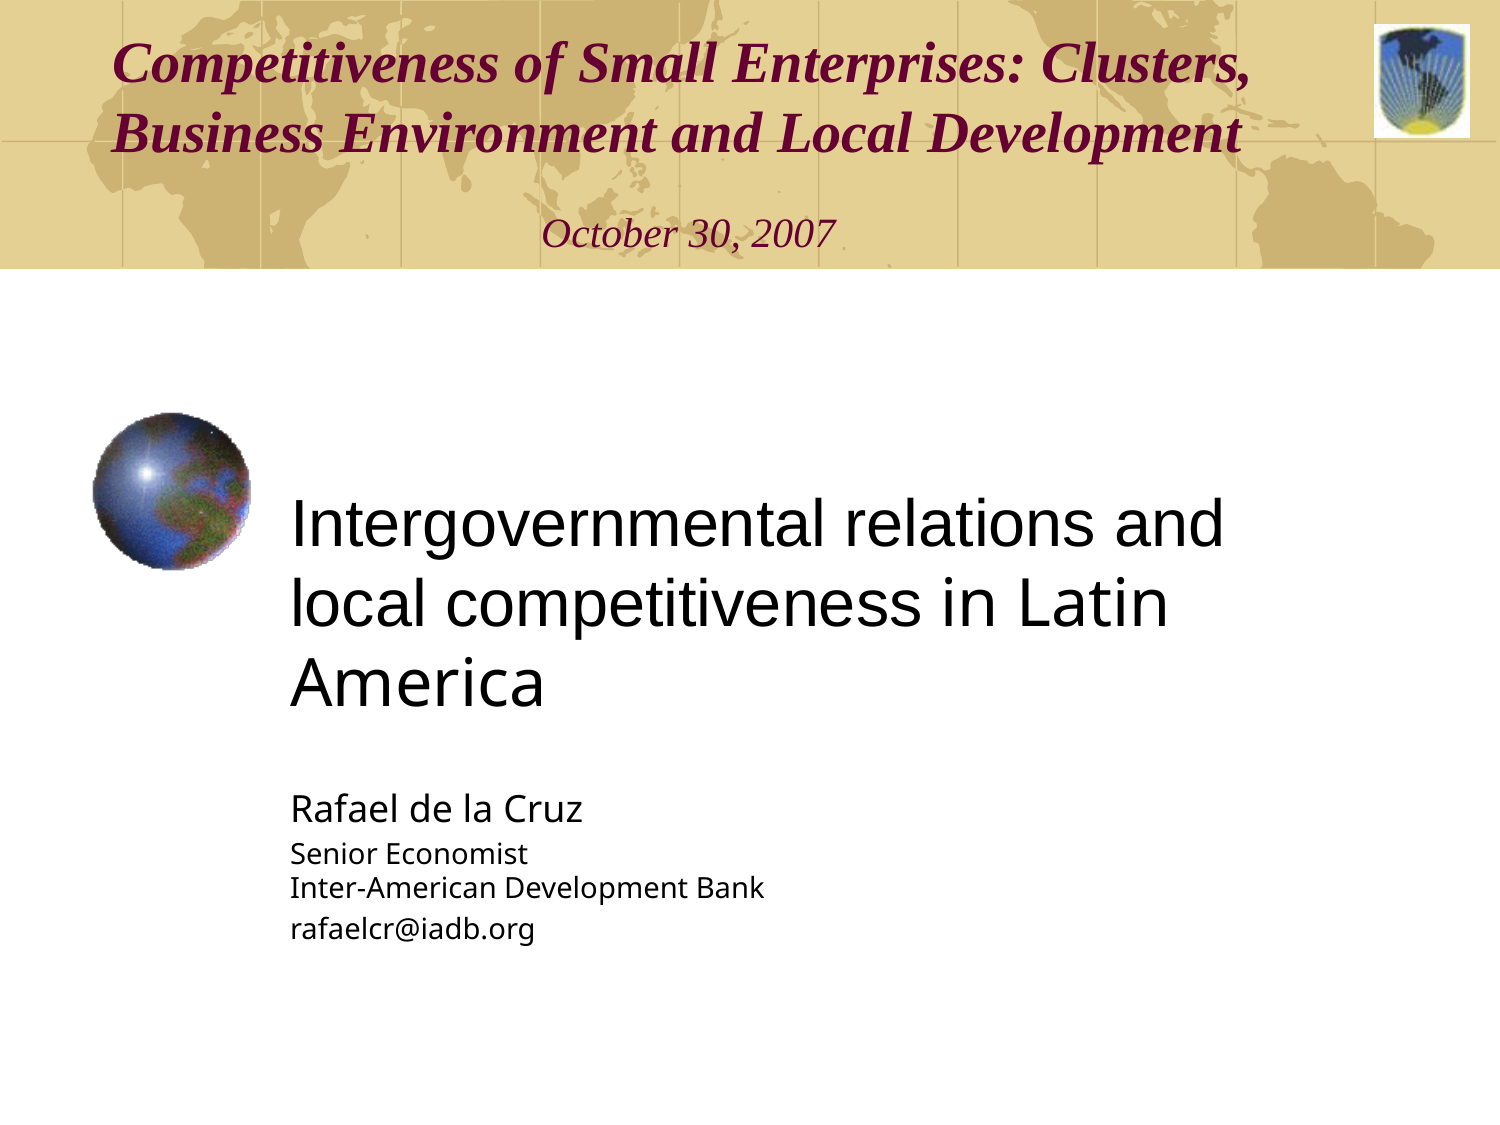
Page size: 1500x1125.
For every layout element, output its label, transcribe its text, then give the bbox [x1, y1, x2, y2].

subtitle Intergovernmental relations and local competitiveness in Latin America Rafael de la Cruz Senior Economist Inter-American Development Bank rafaelcr@iadb.org [274, 471, 1326, 763]
picture [87, 407, 268, 575]
picture [1374, 24, 1470, 138]
title Competitiveness of Small Enterprises: Clusters, Business Environment and Local Development October 30, 2007 [49, 99, 1317, 288]
